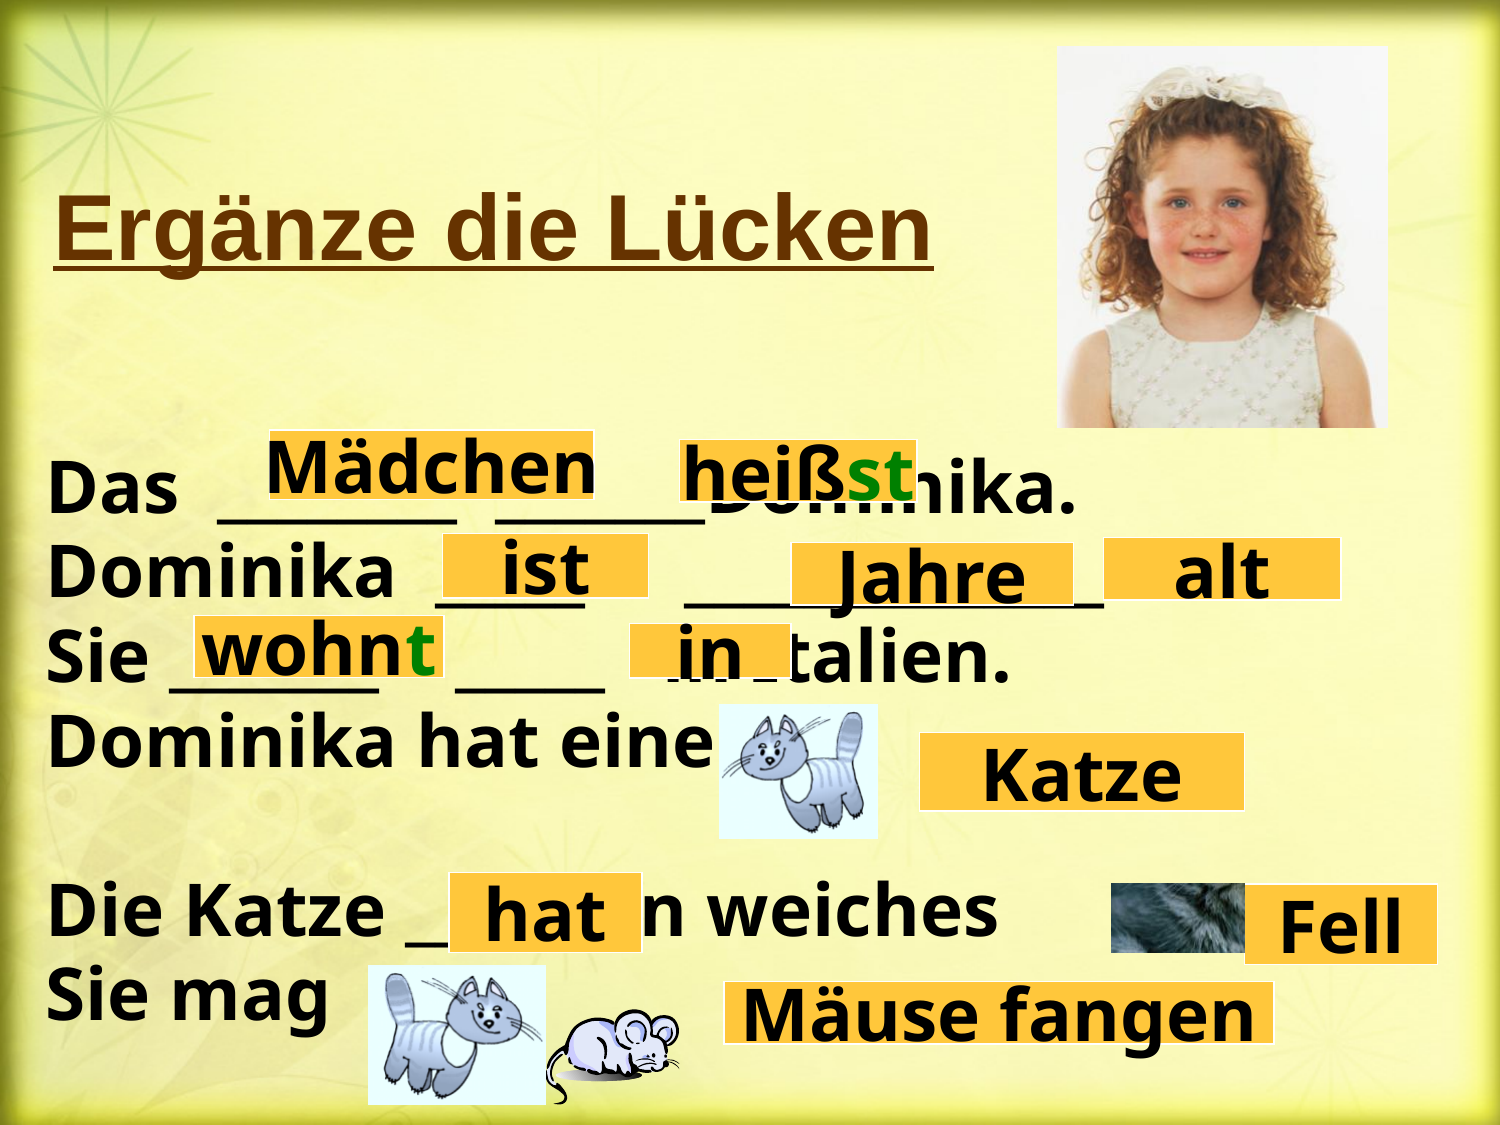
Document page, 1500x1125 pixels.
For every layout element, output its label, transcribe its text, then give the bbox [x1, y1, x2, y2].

text_box Das ________ _______Dominika. Dominika _____ 9 ______________ . Sie _______ _____ in Italien. Dominika hat eine . Die Katze _____ ein weiches . Sie mag . [30, 449, 1500, 1050]
text_box Fell [1244, 883, 1438, 965]
picture [719, 704, 878, 839]
text_box Ergänze die Lücken [38, 159, 1051, 287]
text_box Mäuse fangen [724, 981, 1275, 1044]
text_box Katze [919, 732, 1245, 812]
text_box wohnt [193, 615, 444, 678]
text_box heißst [679, 439, 917, 502]
text_box in [629, 623, 791, 678]
text_box hat [449, 872, 643, 953]
text_box alt [1103, 537, 1341, 601]
text_box Mädchen [269, 429, 594, 500]
picture [1110, 883, 1245, 953]
text_box ist [442, 533, 649, 598]
picture [0, 0, 1500, 1125]
text_box Jahre [790, 542, 1074, 606]
